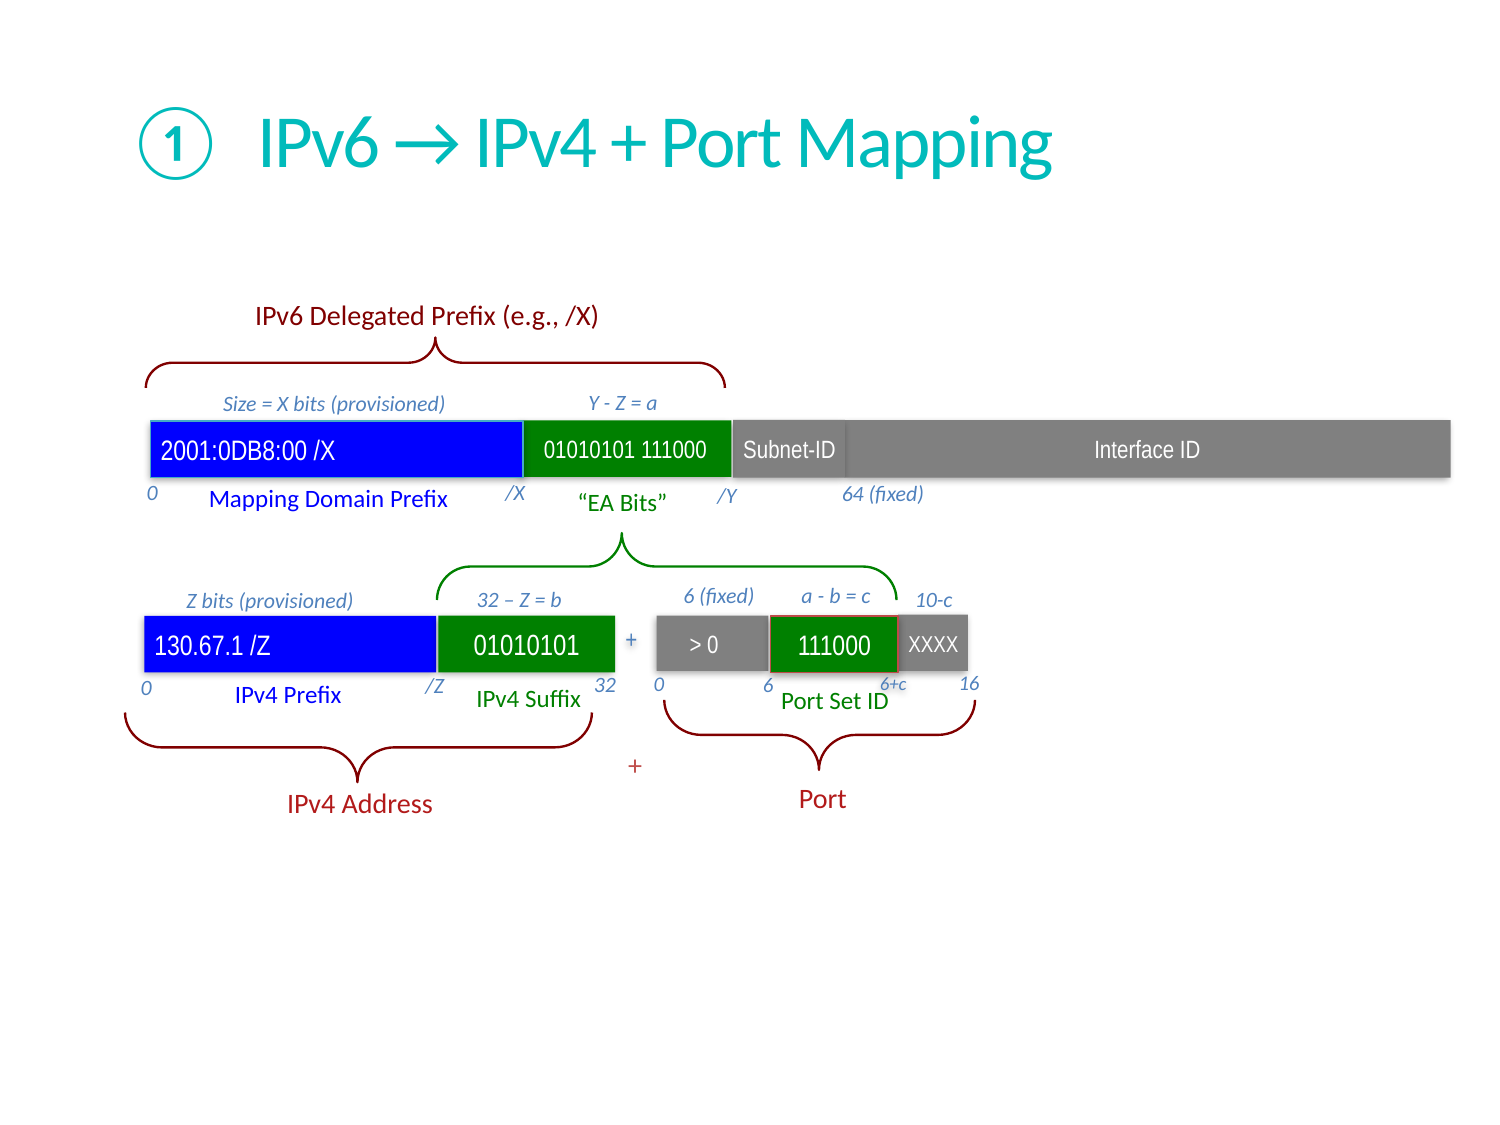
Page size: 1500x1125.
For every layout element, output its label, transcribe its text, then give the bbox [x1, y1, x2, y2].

text_box [682, 713, 973, 770]
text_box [131, 384, 542, 519]
text_box Port [787, 774, 859, 820]
text_box IPv6 → IPv4 + Port Mapping [0, 99, 1500, 190]
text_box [908, 576, 995, 705]
text_box [126, 723, 587, 779]
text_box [543, 383, 753, 523]
text_box + [616, 742, 654, 787]
text_box IPv4 Address [275, 779, 445, 825]
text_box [757, 419, 1452, 513]
text_box [146, 337, 724, 382]
text_box IPv6 Delegated Prefix (e.g., /X) [243, 292, 617, 337]
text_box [125, 580, 431, 715]
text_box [436, 532, 904, 722]
